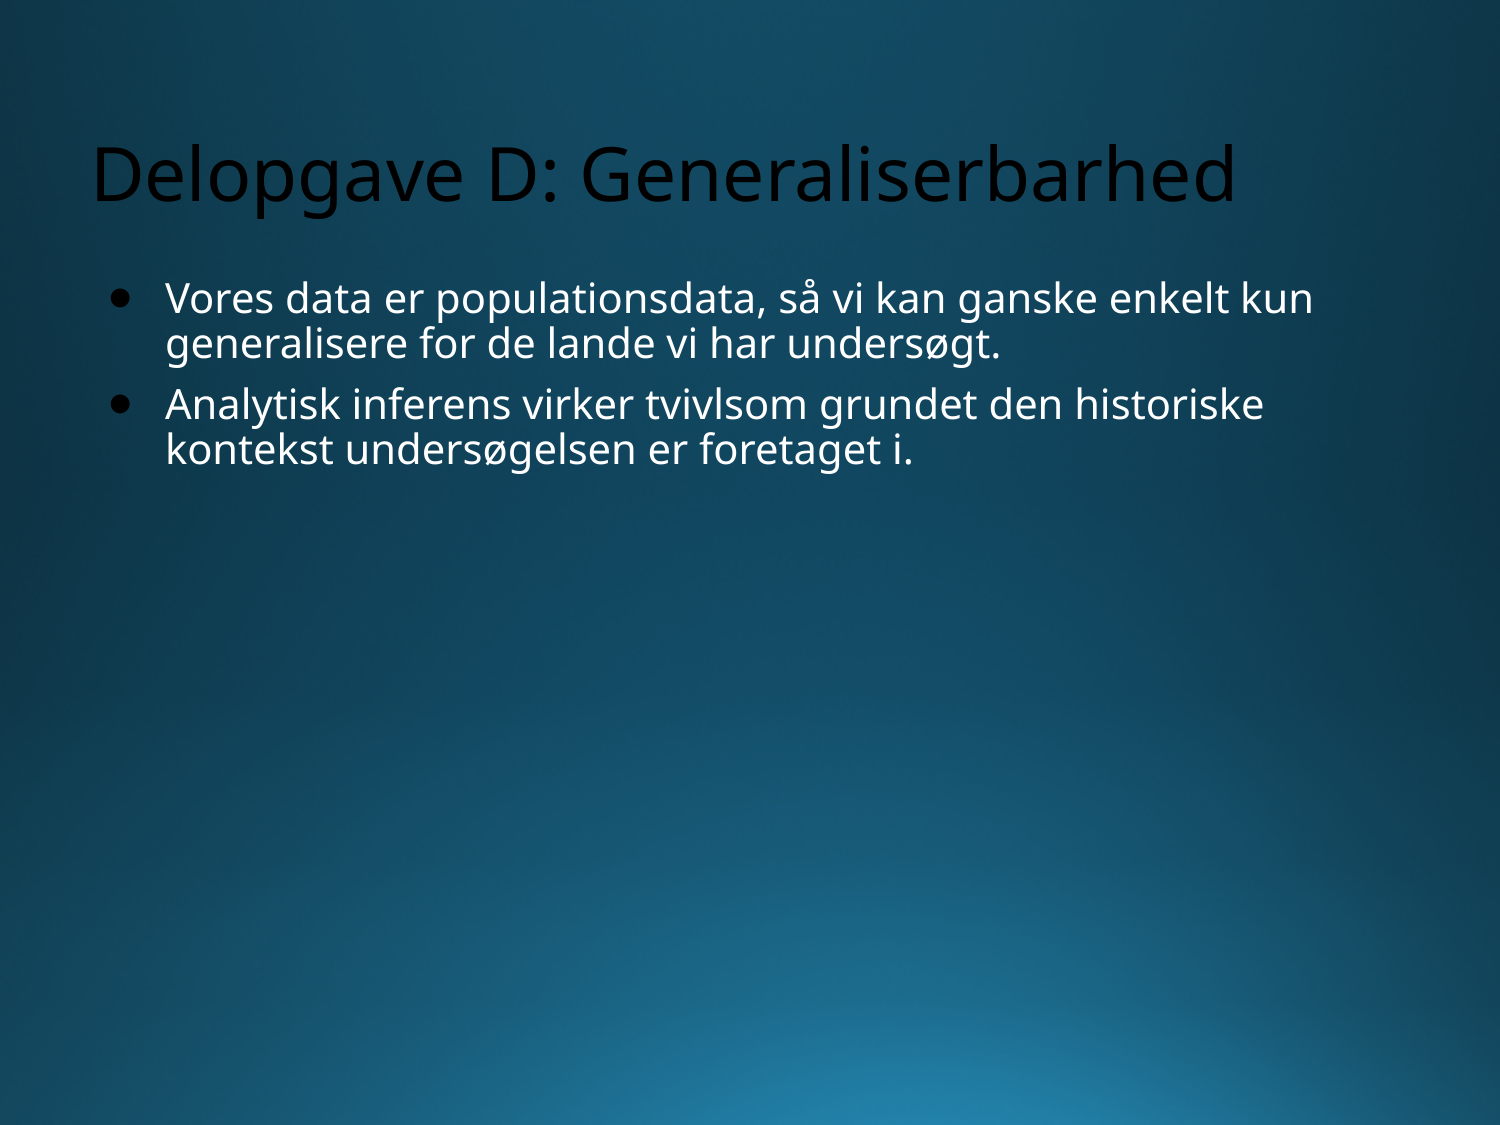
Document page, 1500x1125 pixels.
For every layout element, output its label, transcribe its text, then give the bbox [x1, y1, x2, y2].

title Delopgave D: Generaliserbarhed [75, 45, 1425, 233]
picture [0, 0, 1500, 1125]
list Vores data er populationsdata, så vi kan ganske enkelt kun generalisere for de lande vi har undersøgt. Analytisk inferens virker tvivlsom grundet den historiske kontekst undersøgelsen er foretaget i. [75, 262, 1425, 1078]
